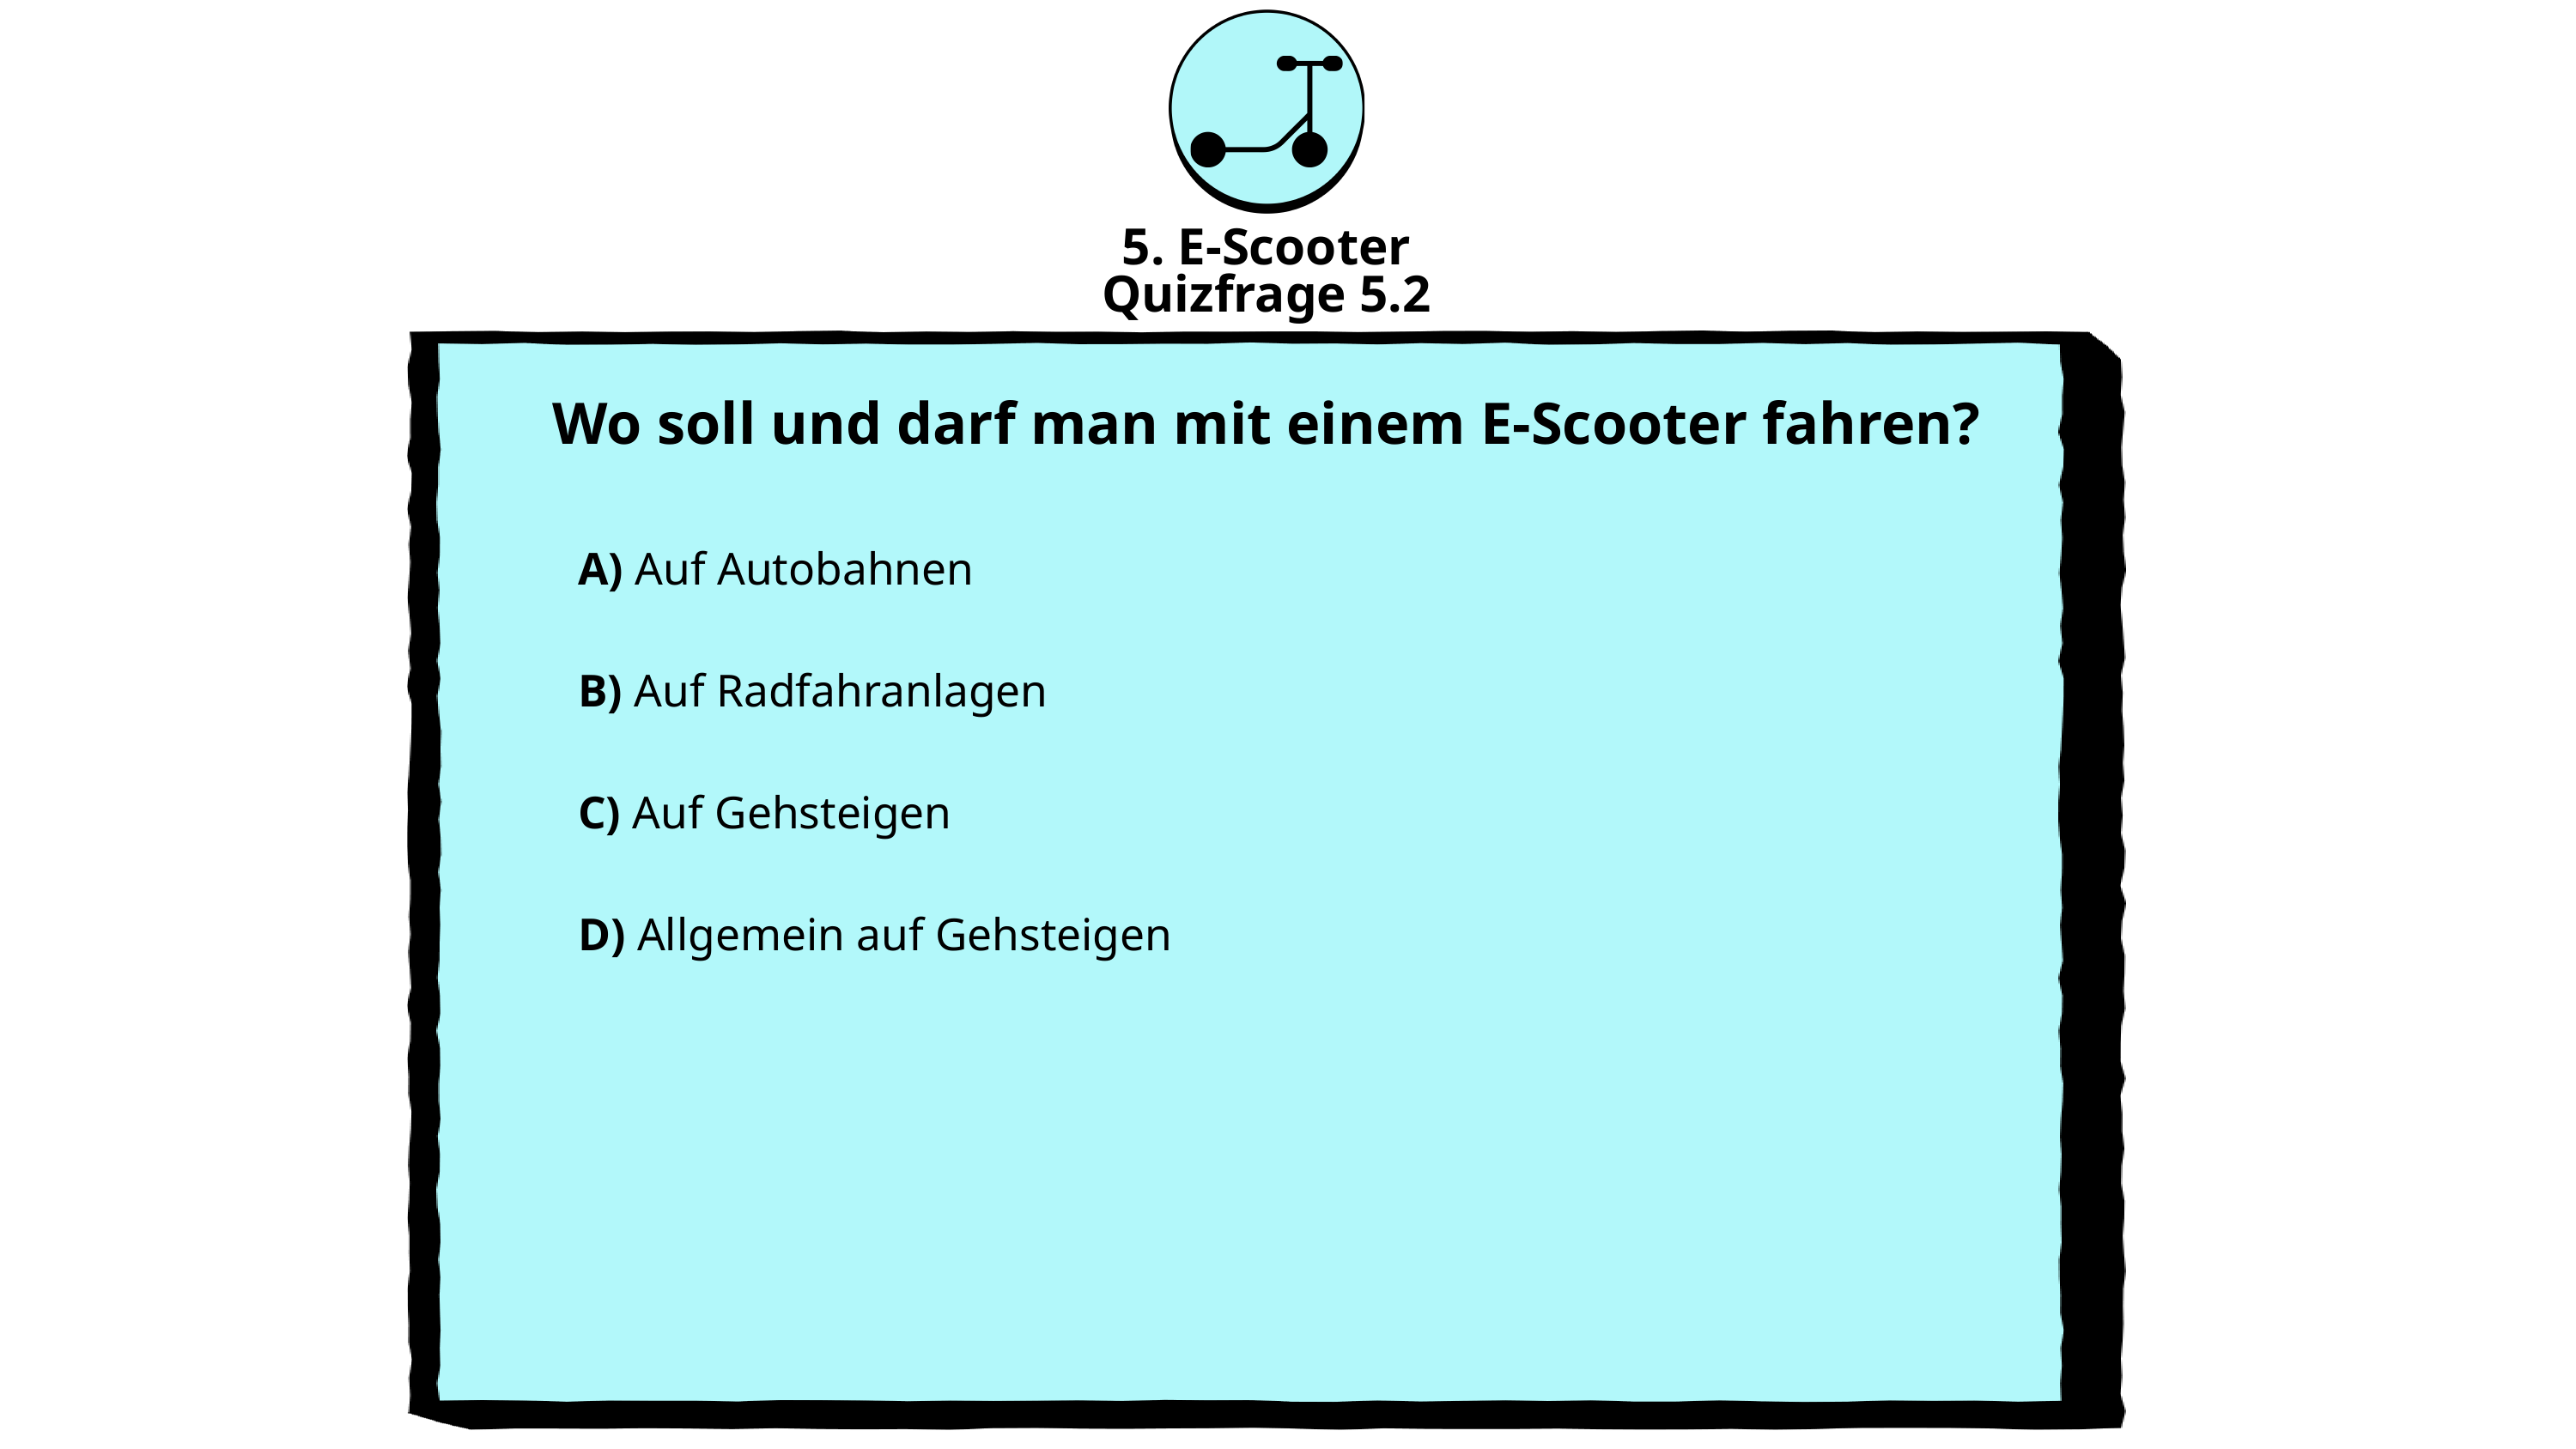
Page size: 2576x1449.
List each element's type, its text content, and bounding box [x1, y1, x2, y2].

text_box [407, 330, 2126, 1430]
text_box [1169, 9, 1365, 214]
text_box 5. E-Scooter Quizfrage 5.2 [623, 221, 1911, 329]
text_box Wo soll und darf man mit einem E-Scooter fahren? A) Auf Autobahnen B) Auf Radfahranlagen C) Auf Gehsteigen D) Allgemein auf Gehsteigen [449, 378, 2085, 961]
text_box [1190, 56, 1343, 167]
